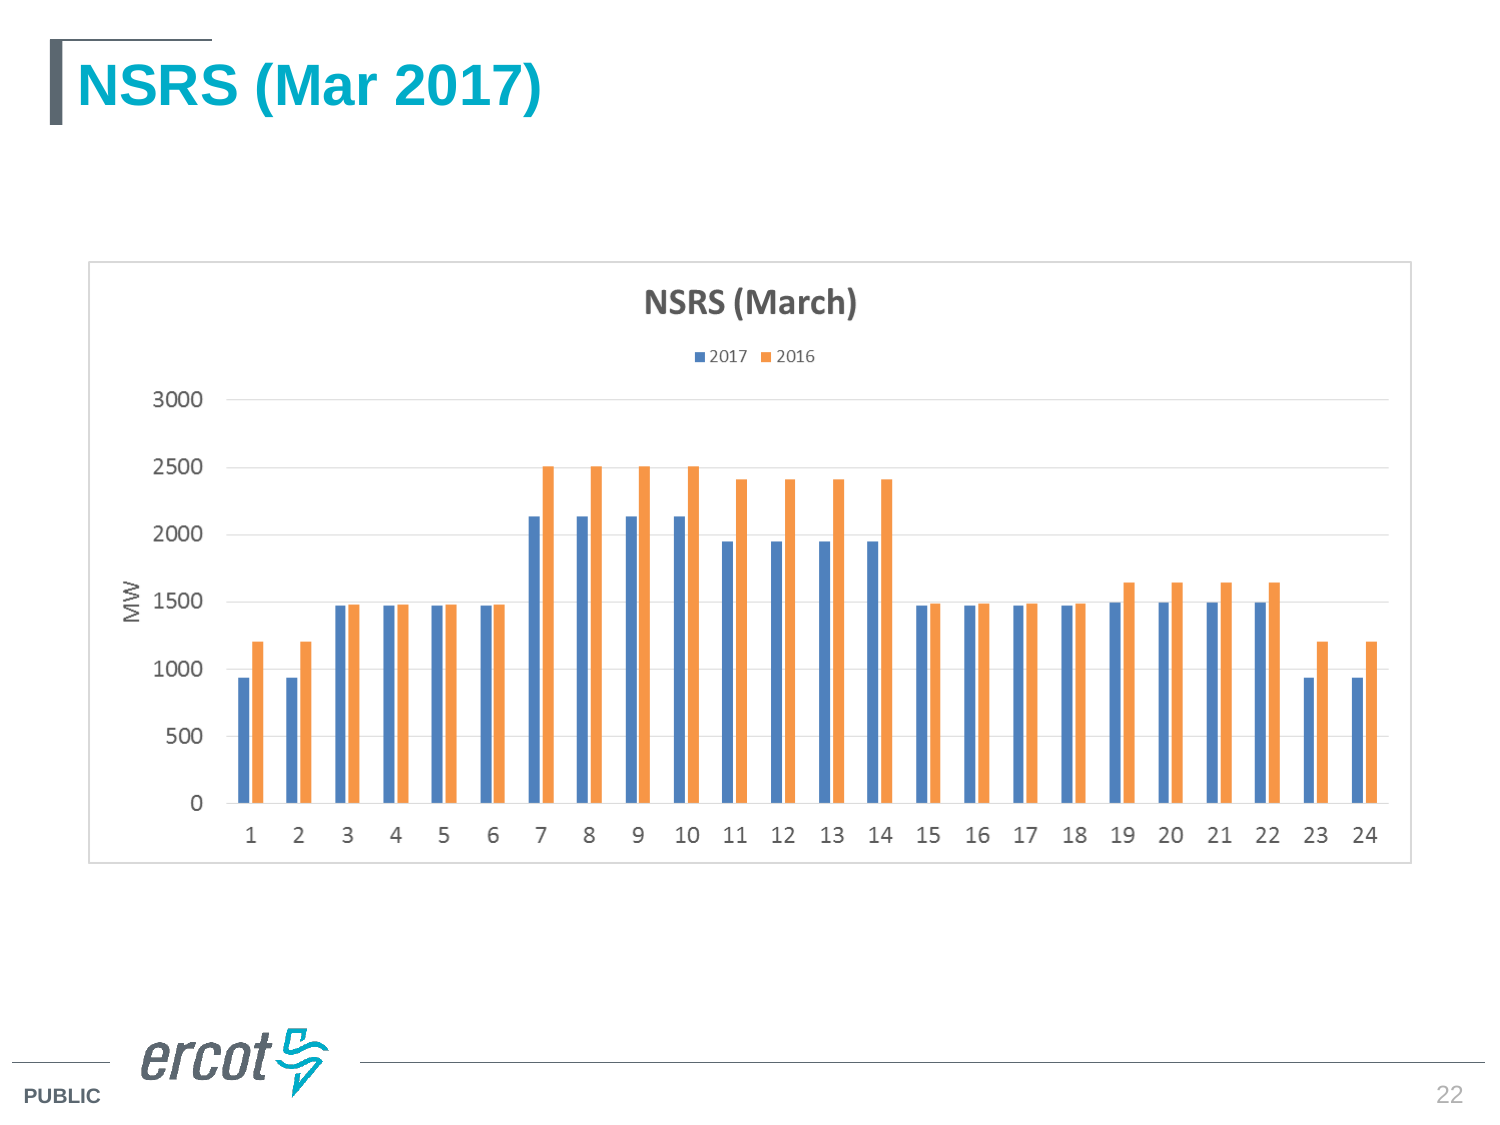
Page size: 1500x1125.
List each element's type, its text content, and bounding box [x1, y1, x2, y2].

picture [88, 261, 1412, 864]
slide_number 22 [1412, 1076, 1488, 1112]
title NSRS (Mar 2017) [62, 39, 1450, 228]
picture [137, 1024, 332, 1100]
